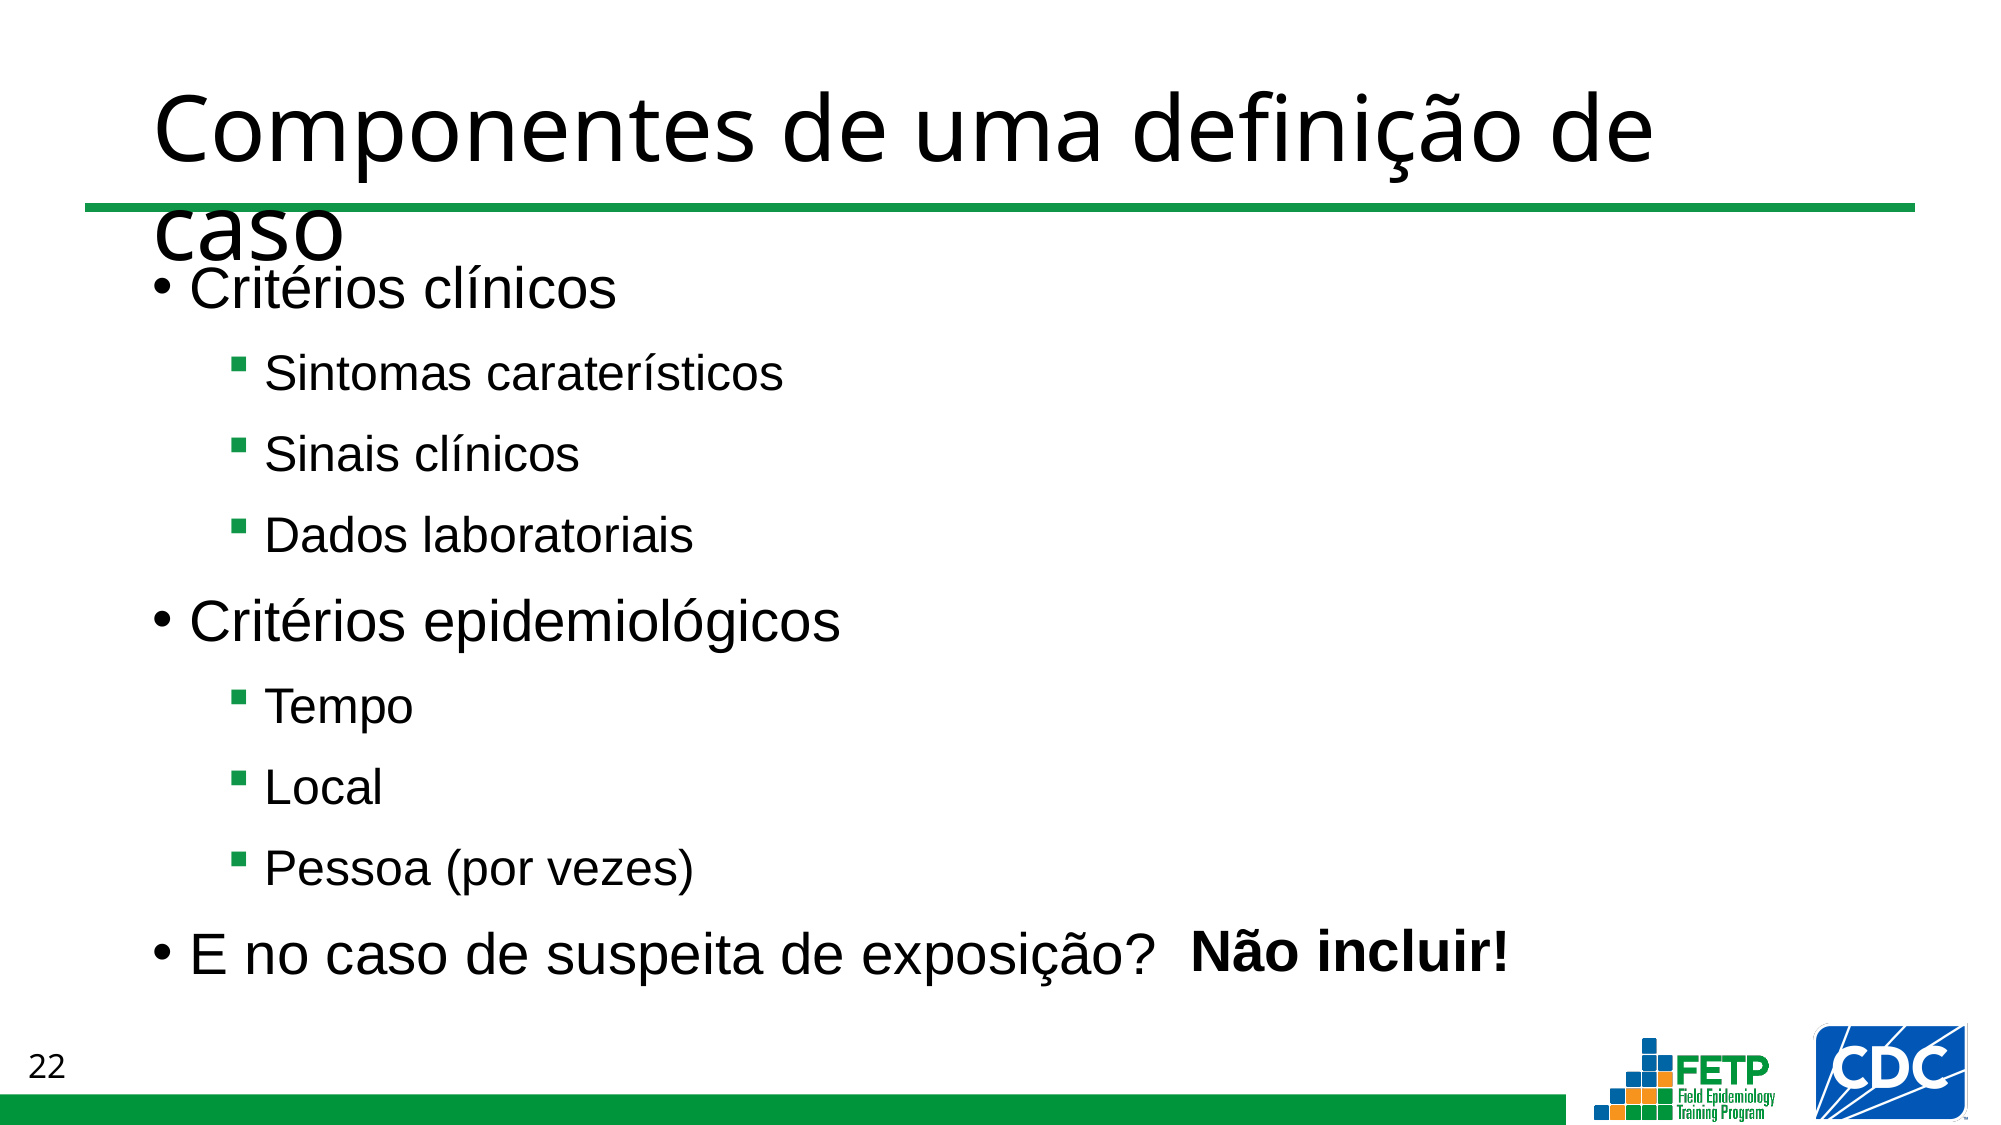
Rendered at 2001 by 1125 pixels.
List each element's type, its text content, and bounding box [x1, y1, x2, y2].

list Critérios clínicos Sintomas caraterísticos Sinais clínicos Dados laboratoriais Critérios epidemiológicos Tempo Local Pessoa (por vezes) E no caso de suspeita de exposição? [137, 242, 1863, 1004]
picture [1594, 1038, 1775, 1122]
picture [1813, 1023, 1968, 1122]
title Componentes de uma definição de caso [137, 75, 1863, 207]
text_box Não incluir! [1175, 906, 1636, 988]
